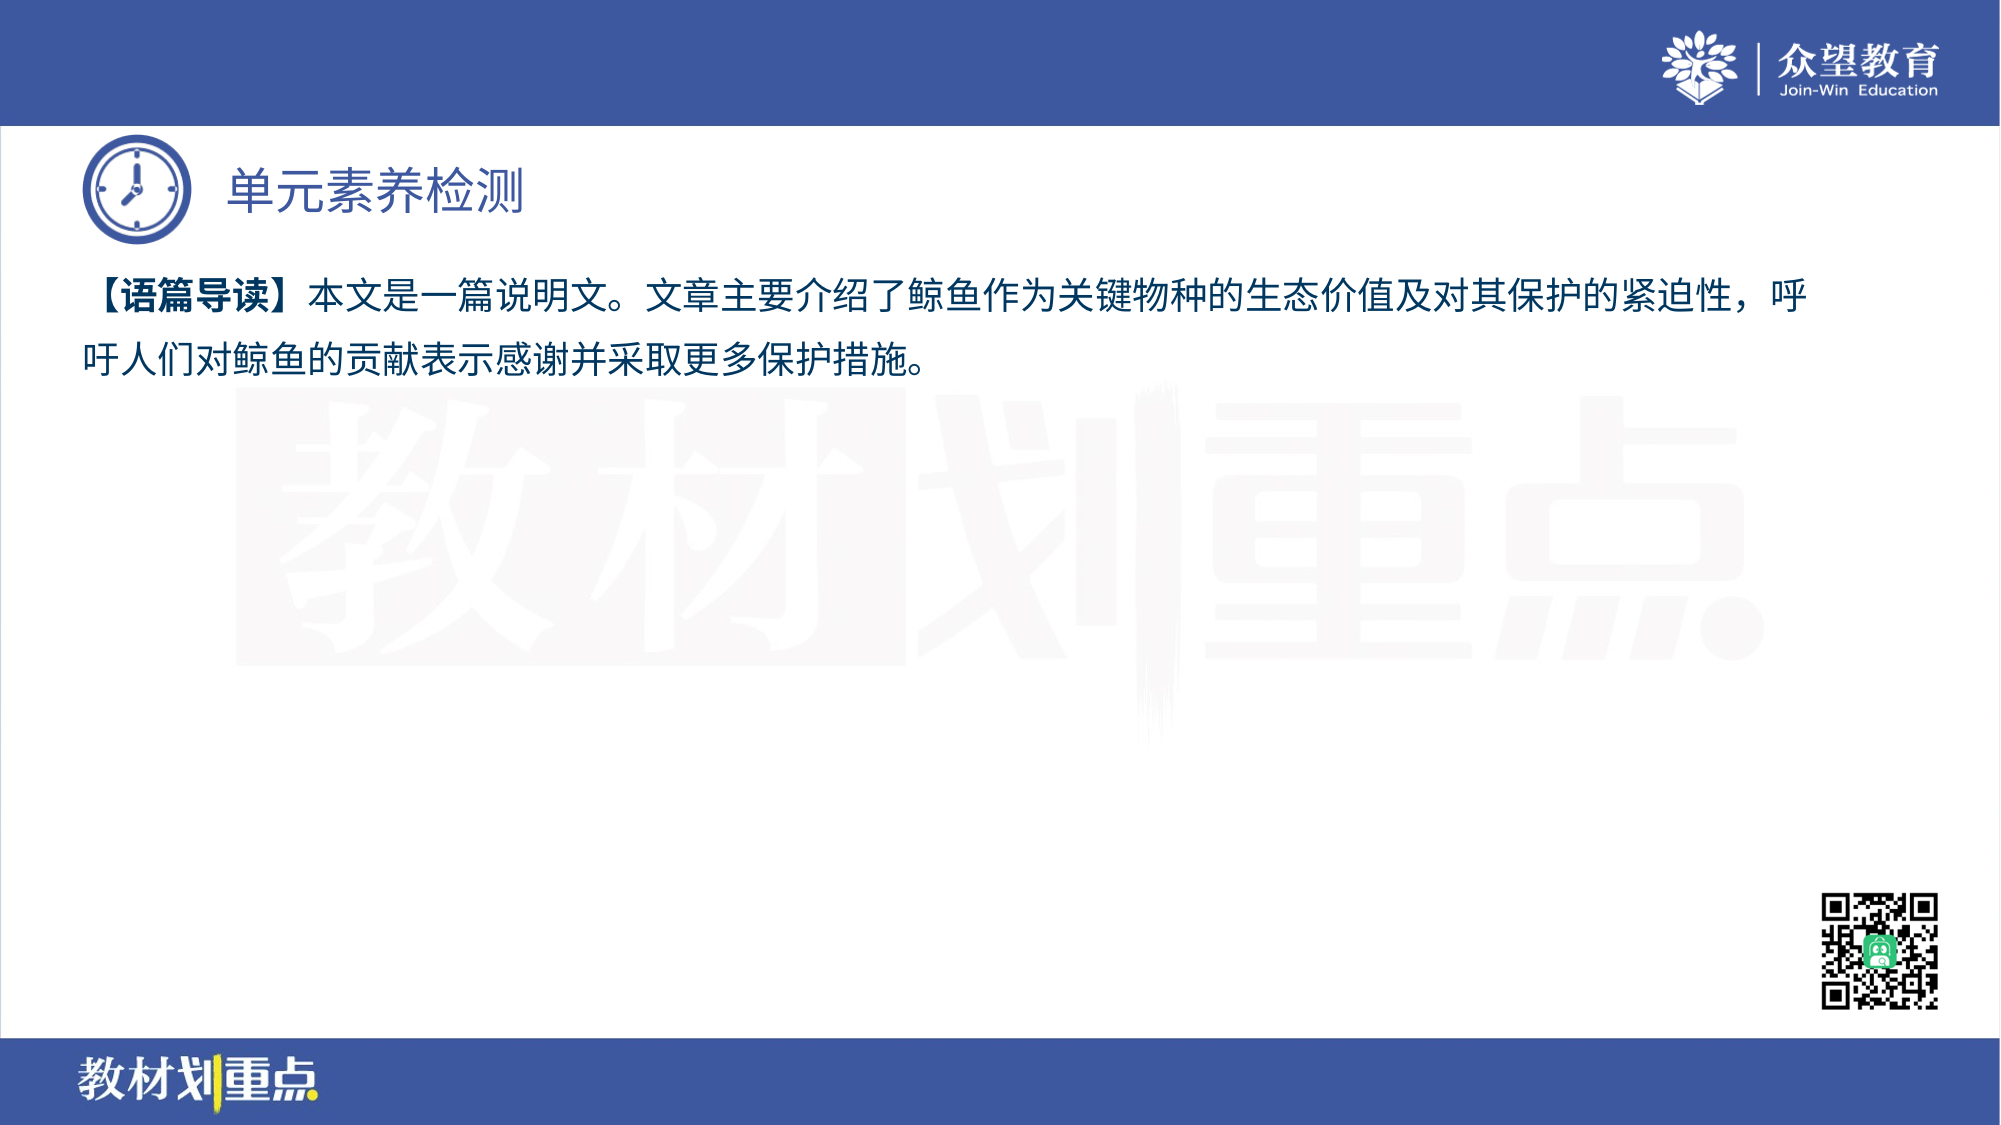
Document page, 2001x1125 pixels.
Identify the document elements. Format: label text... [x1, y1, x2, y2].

text_box 【语篇导读】本文是一篇说明文。文章主要介绍了鲸鱼作为关键物种的生态价值及对其保护的紧迫性，呼 吁人们对鲸鱼的贡献表示感谢并采取更多保护措施。 [82, 247, 1817, 375]
picture [0, 0, 2000, 1125]
